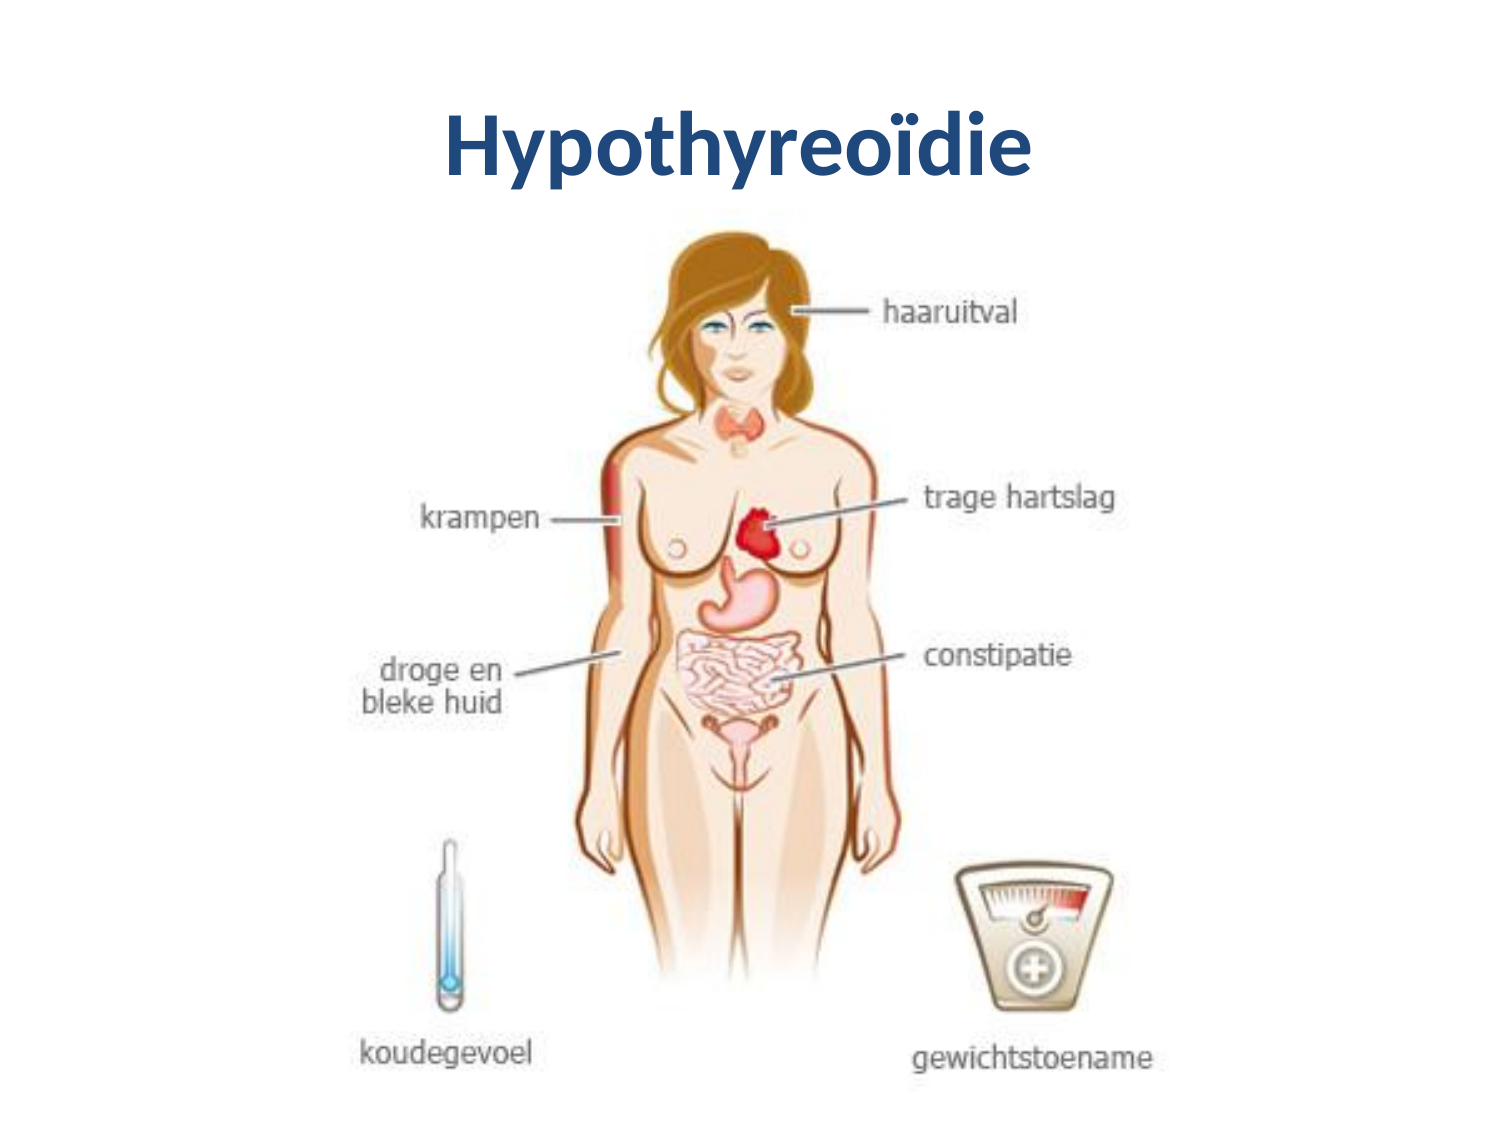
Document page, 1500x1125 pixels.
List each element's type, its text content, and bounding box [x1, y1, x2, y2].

picture [289, 170, 1213, 1122]
title Hypothyreoïdie [75, 45, 1425, 233]
